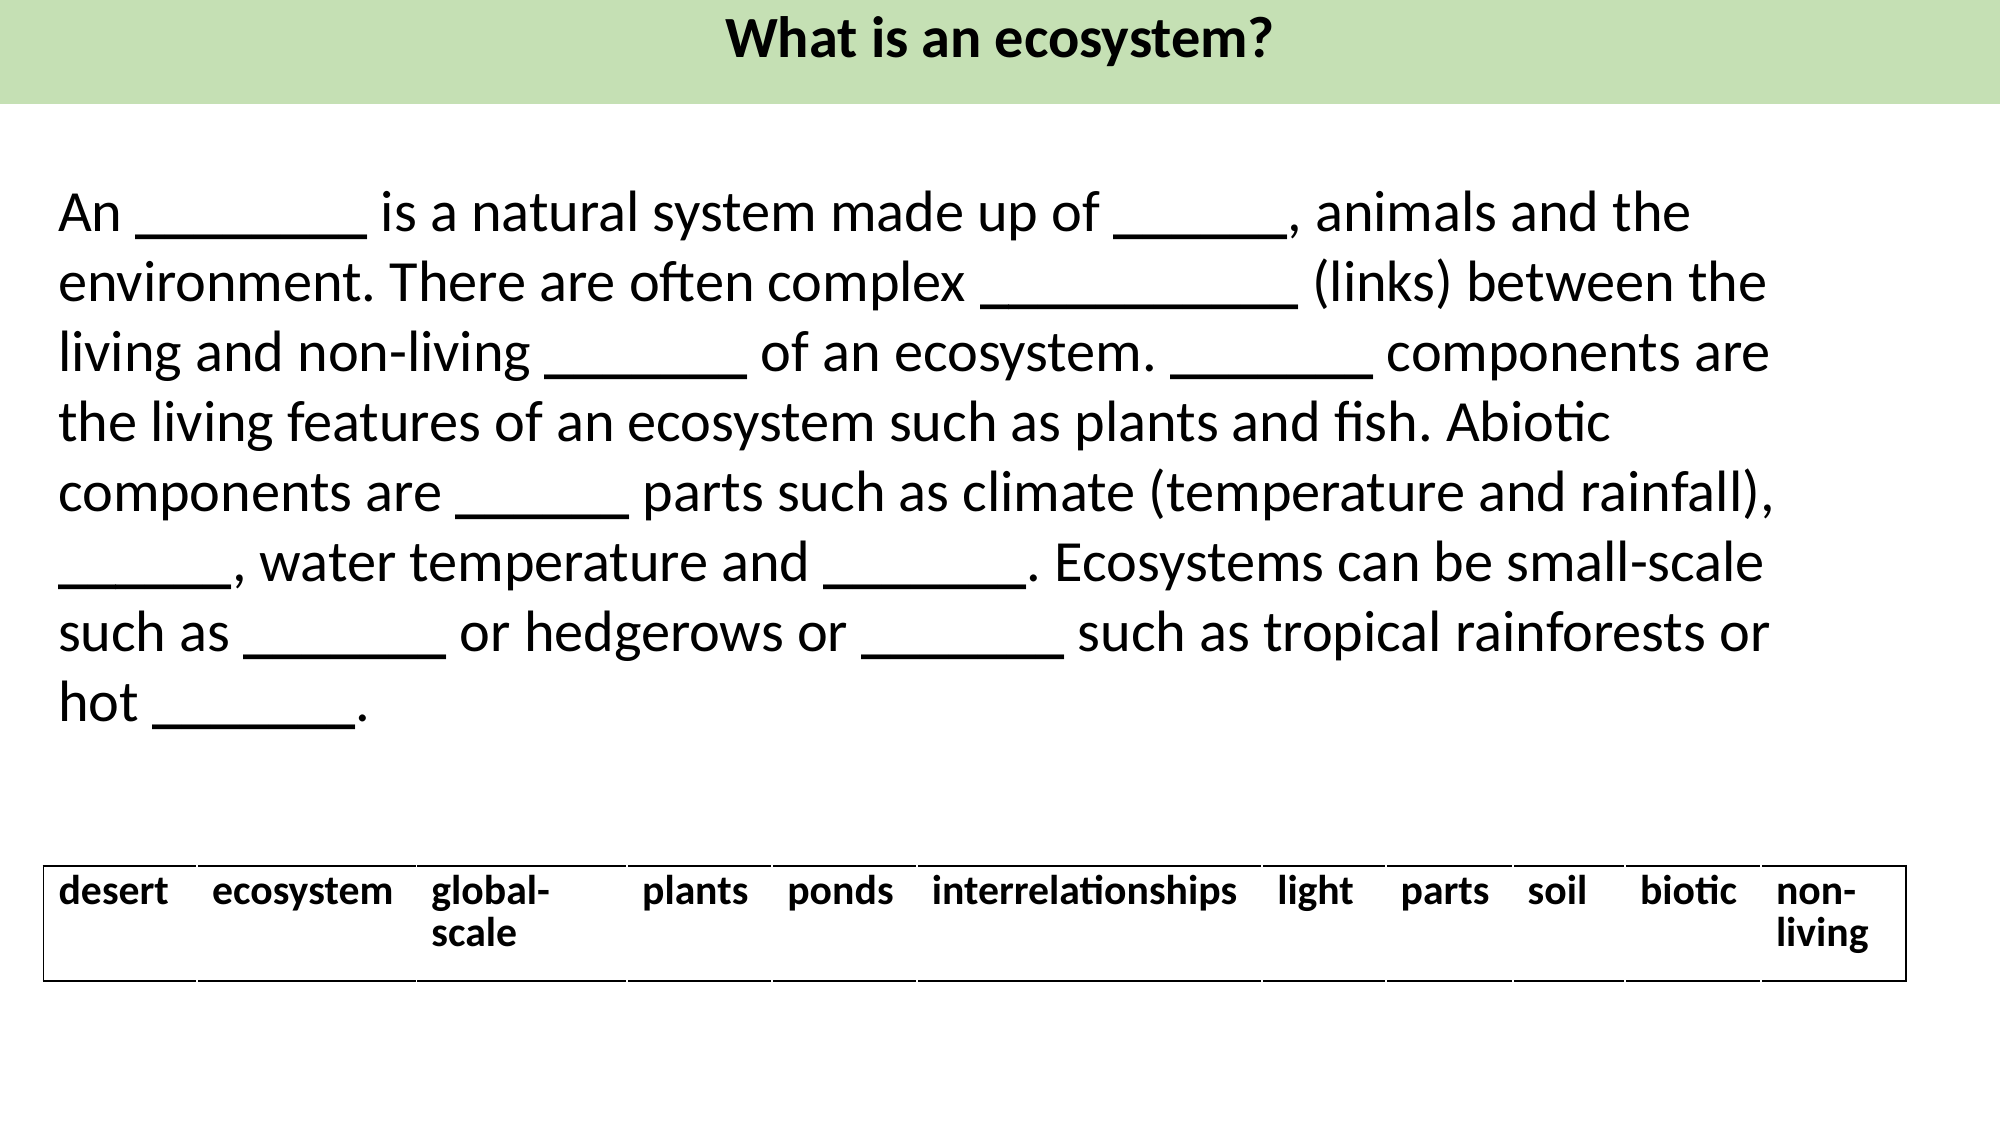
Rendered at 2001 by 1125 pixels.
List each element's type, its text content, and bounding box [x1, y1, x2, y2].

table_header light [1263, 867, 1385, 980]
table_header plants [628, 867, 771, 980]
table_header interrelationships [918, 867, 1261, 980]
text_box What is an ecosystem? [0, 0, 2000, 104]
table_header ecosystem [198, 867, 416, 980]
table_header global-scale [417, 867, 626, 980]
table_header ponds [773, 867, 916, 980]
table_header non-living [1762, 867, 1905, 980]
table_header desert [44, 867, 196, 980]
table_header soil [1514, 867, 1624, 980]
text_box An ________ is a natural system made up of ______, animals and the environment. There are often complex ___________ (links) between the living and non-living _______ of an ecosystem. _______ components are the living features of an ecosystem such as plants and fish. Abiotic components are ______ parts such as climate (temperature and rainfall), ______, water temperature and _______. Ecosystems can be small-scale such as _______ or hedgerows or _______ such as tropical rainforests or hot _______. [43, 165, 1846, 740]
table_header parts [1387, 867, 1512, 980]
table_header biotic [1626, 867, 1760, 980]
